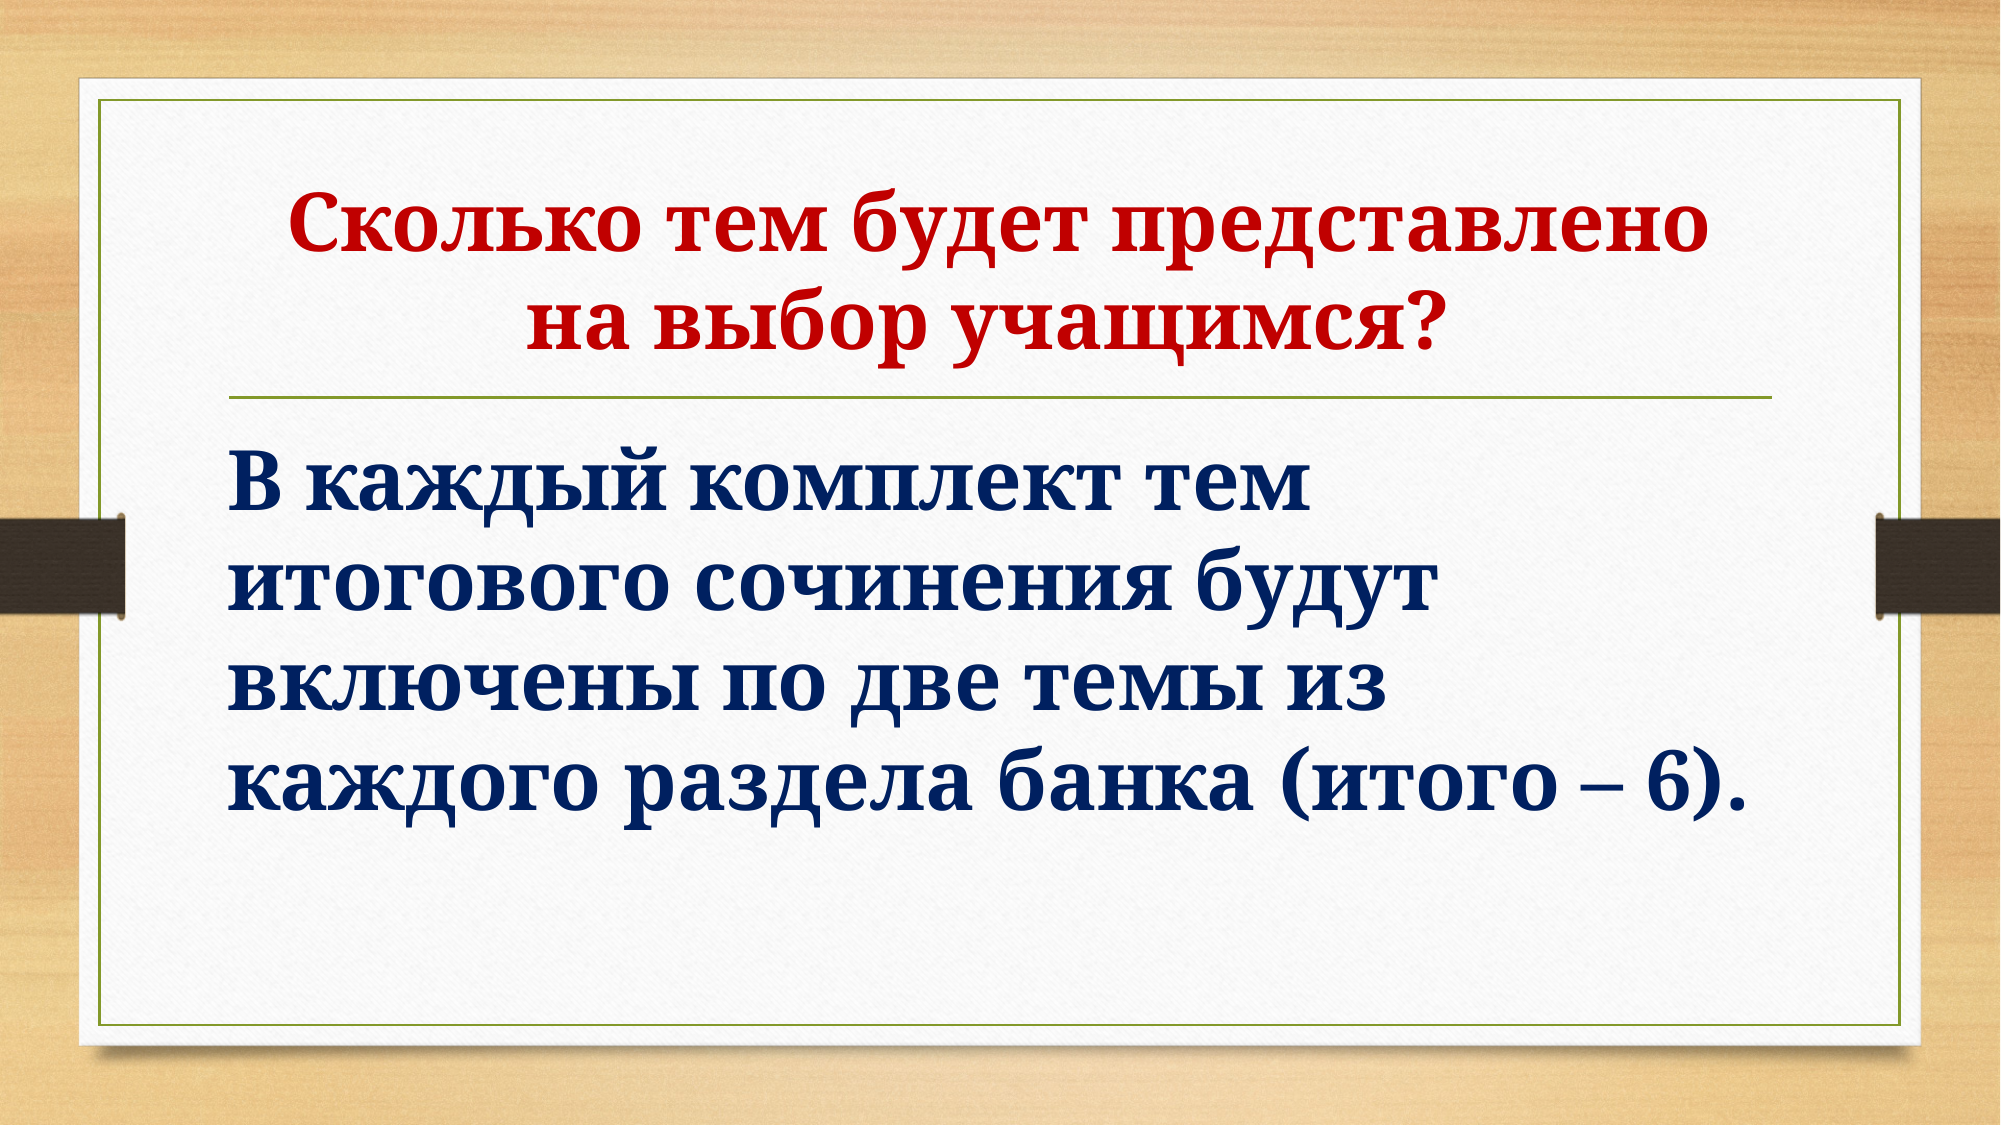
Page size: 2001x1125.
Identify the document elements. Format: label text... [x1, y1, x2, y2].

list В каждый комплект тем итогового сочинения будут включены по две темы из каждого раздела банка (итого – 6). [212, 419, 1788, 964]
picture [0, 0, 2001, 1125]
title Сколько тем будет представлено на выбор учащимся? [212, 161, 1788, 375]
